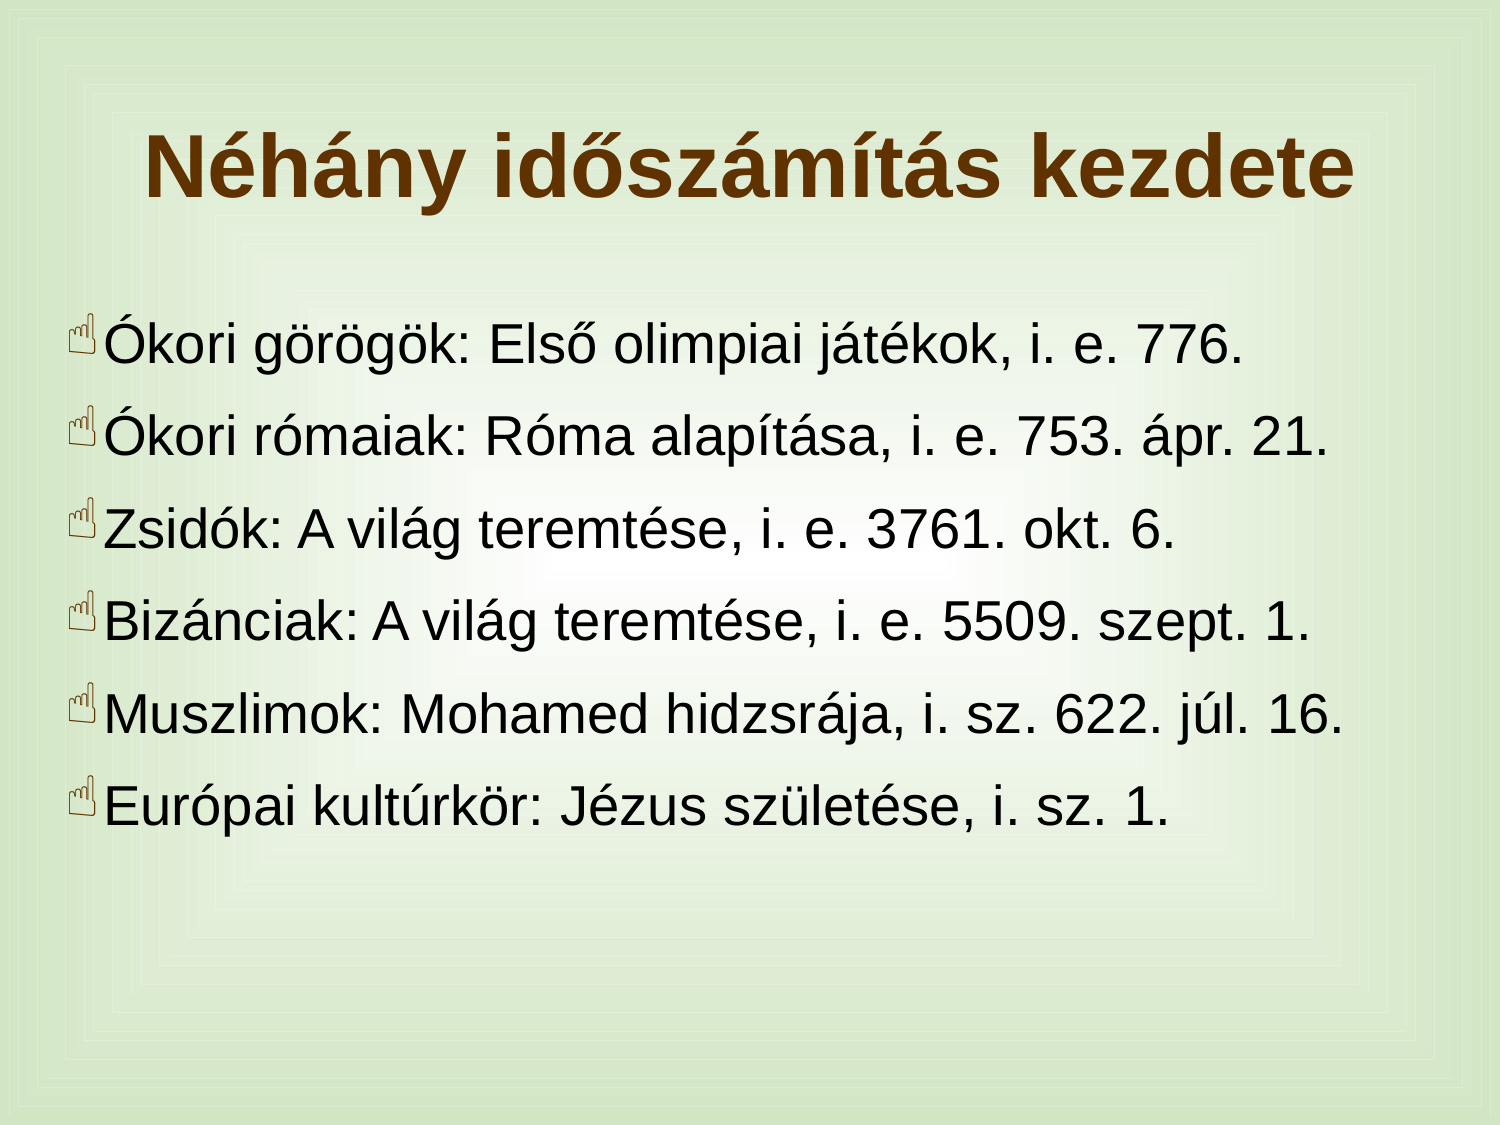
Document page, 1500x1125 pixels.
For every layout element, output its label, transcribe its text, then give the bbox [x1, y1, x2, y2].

title Néhány időszámítás kezdete [103, 59, 1397, 278]
list Ókori görögök: Első olimpiai játékok, i. e. 776. Ókori rómaiak: Róma alapítása, i. e. 753. ápr. 21. Zsidók: A világ teremtése, i. e. 3761. okt. 6. Bizánciak: A világ teremtése, i. e. 5509. szept. 1. Muszlimok: Mohamed hidzsrája, i. sz. 622. júl. 16. Európai kultúrkör: Jézus születése, i. sz. 1. [50, 299, 1418, 1014]
